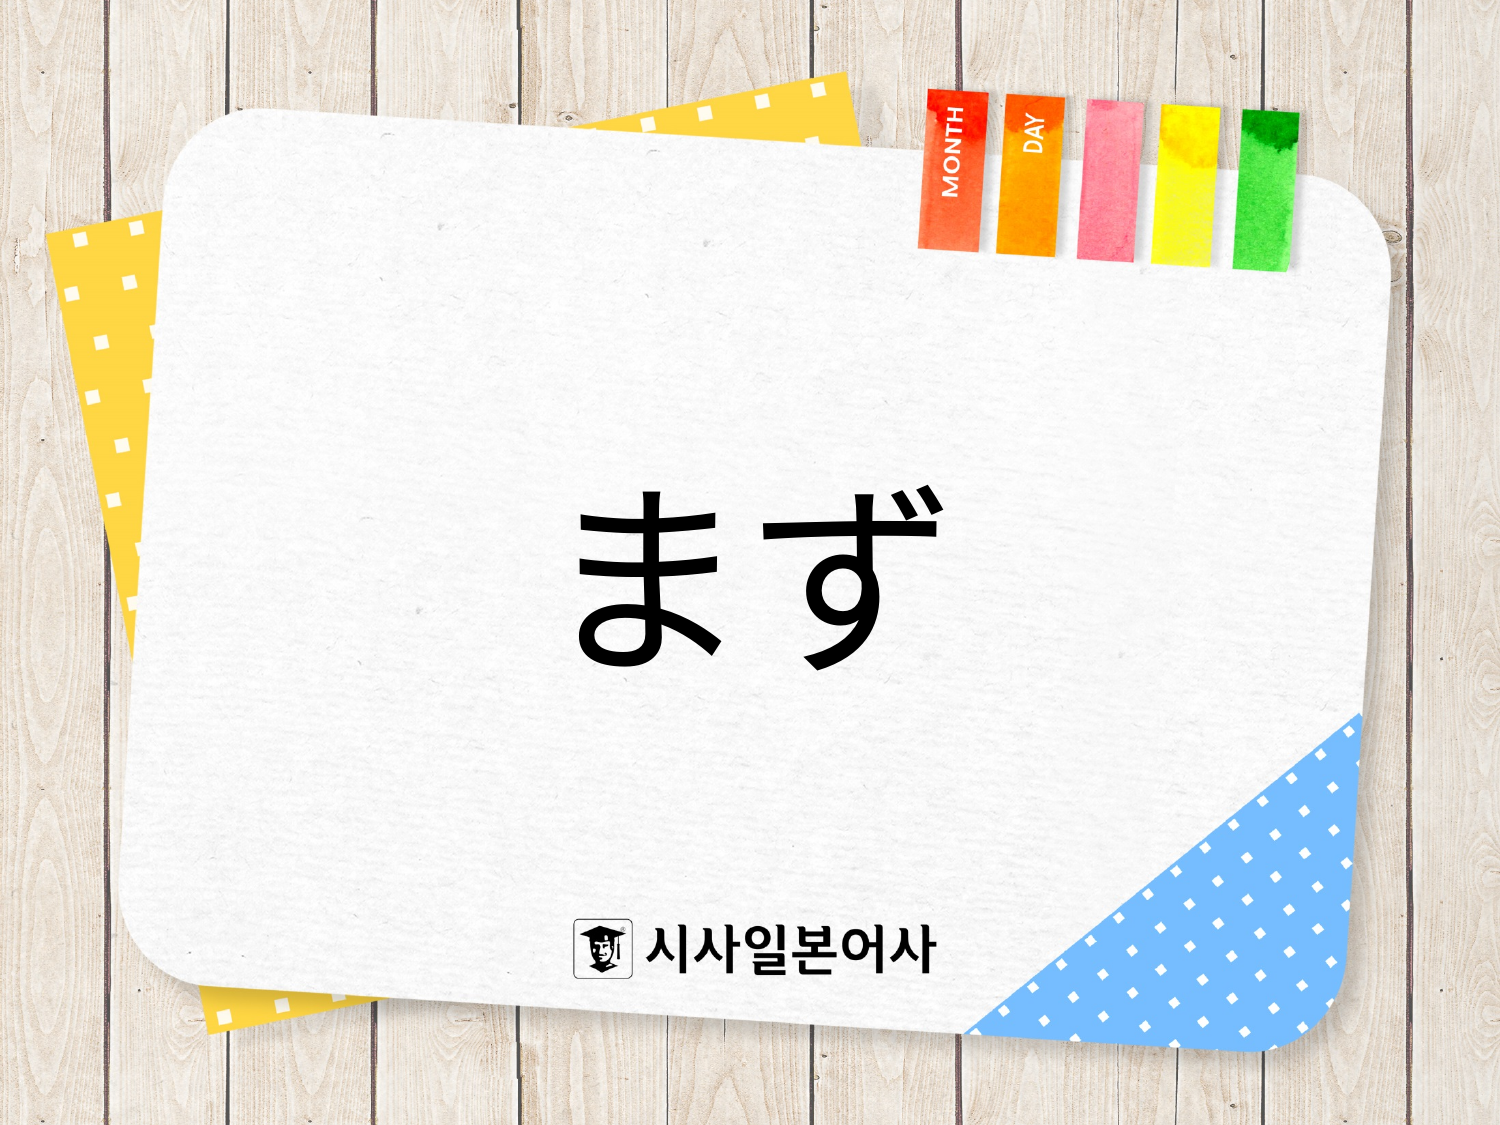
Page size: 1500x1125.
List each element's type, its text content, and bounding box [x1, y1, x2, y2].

picture [0, 0, 1500, 1125]
title まず [75, 338, 1425, 811]
